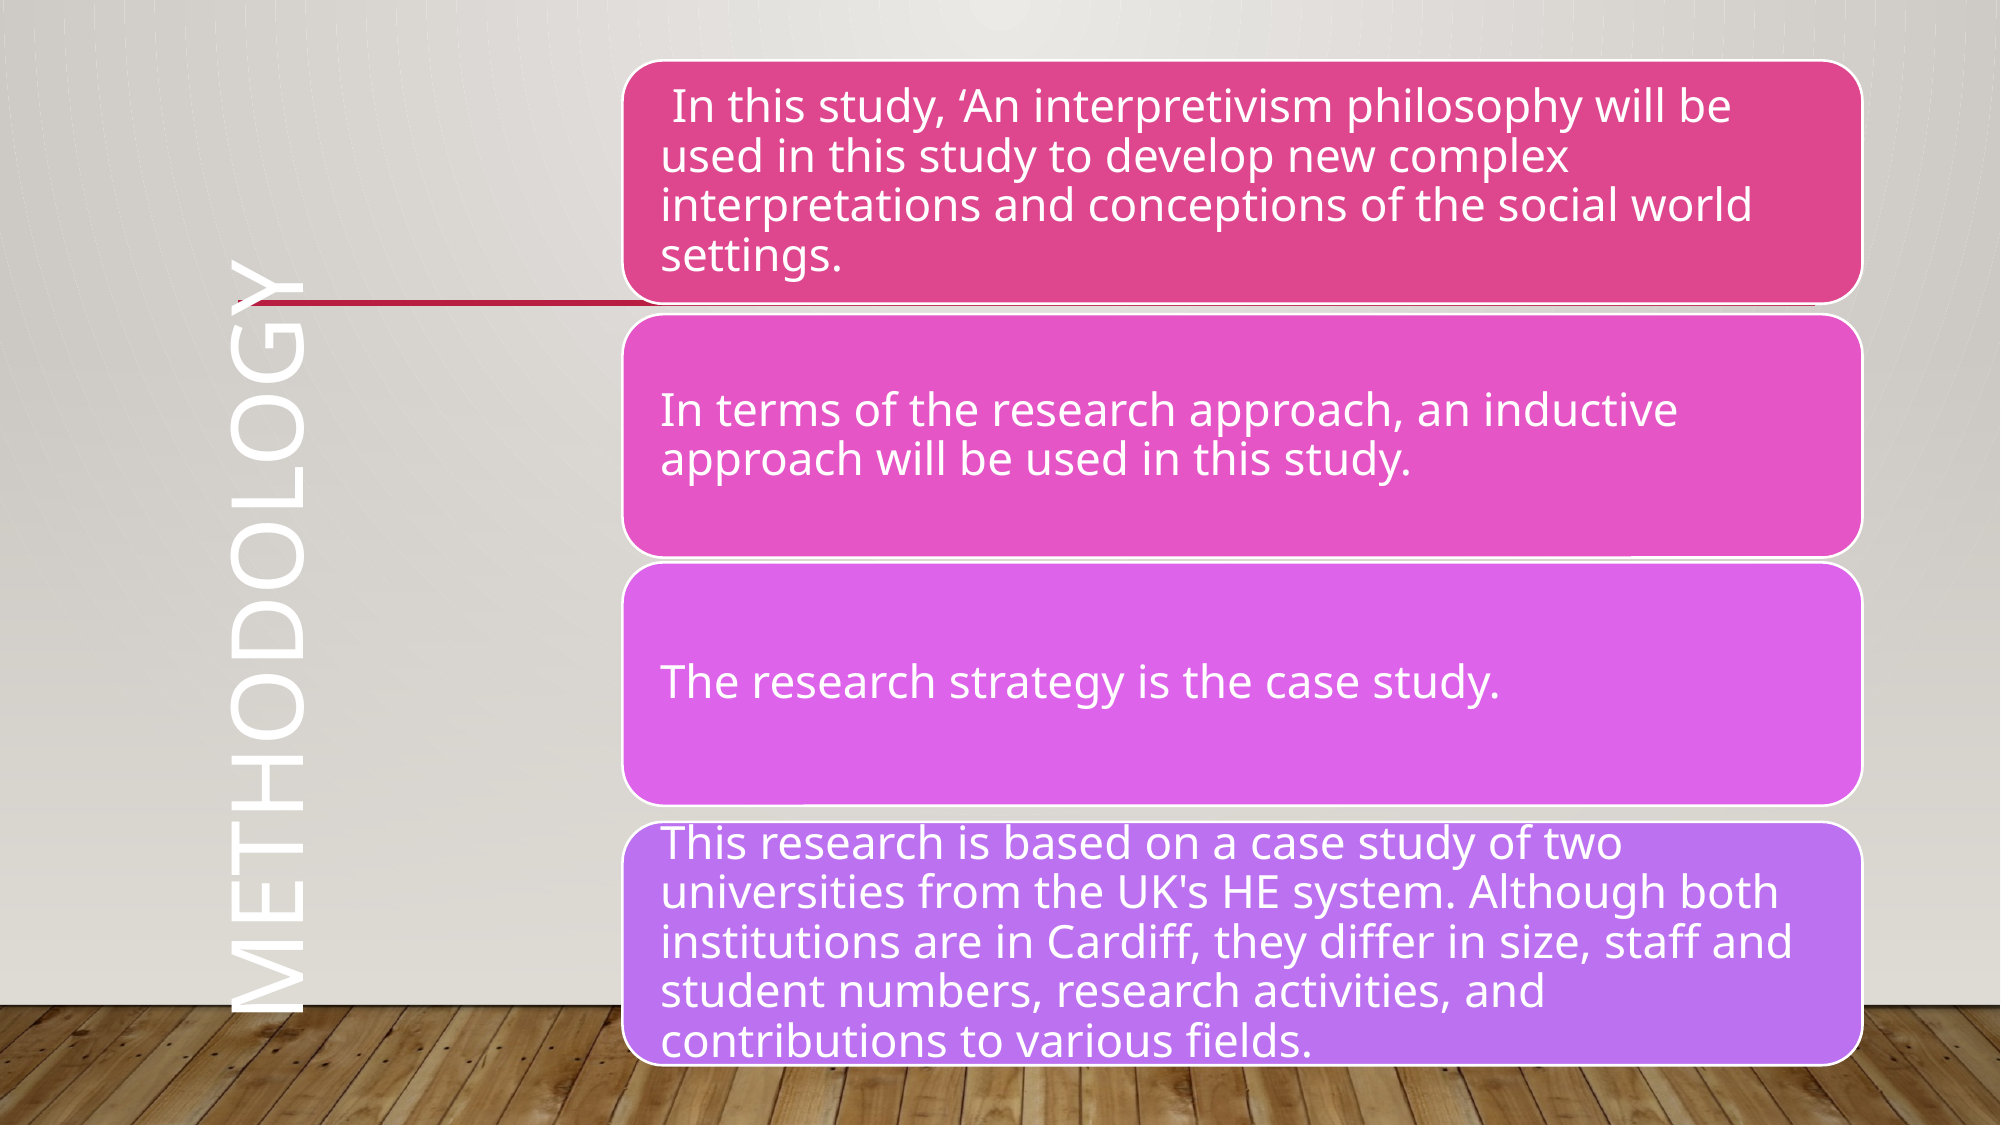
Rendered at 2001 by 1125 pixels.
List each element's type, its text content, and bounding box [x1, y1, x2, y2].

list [622, 47, 1863, 1079]
title Methodology [42, 59, 501, 1038]
picture [0, 1005, 2000, 1125]
